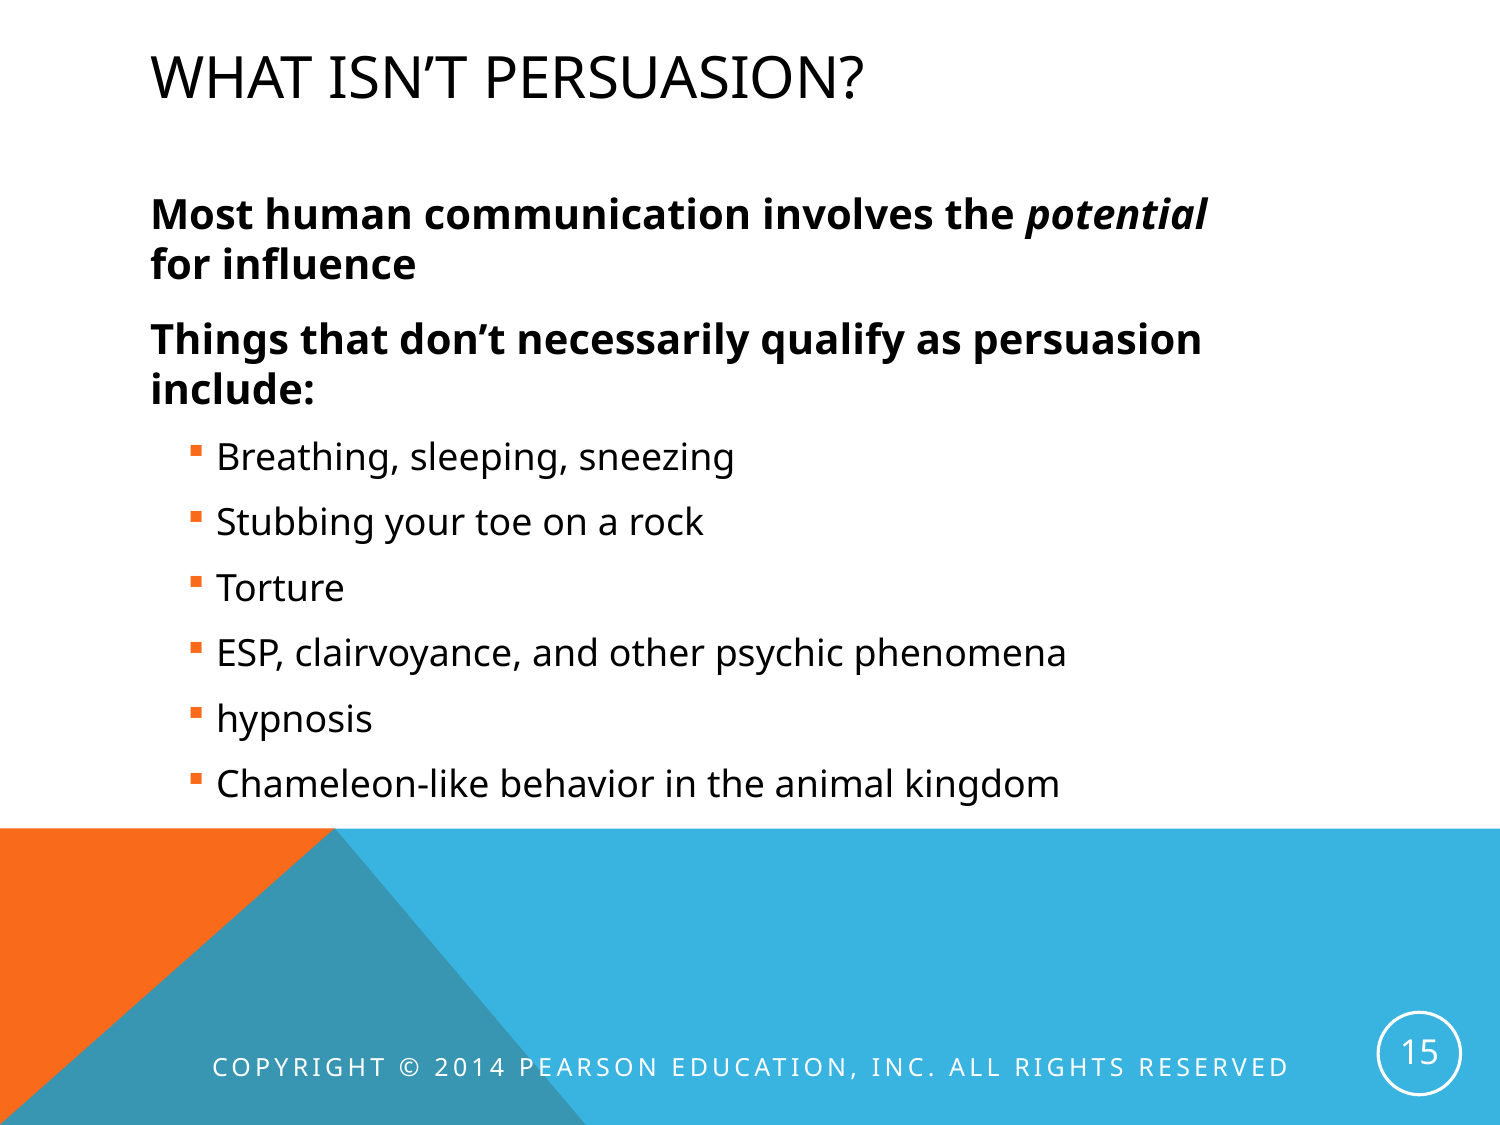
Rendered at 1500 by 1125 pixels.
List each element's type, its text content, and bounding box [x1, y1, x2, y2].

slide_number 15 [1376, 1010, 1463, 1097]
footer Copyright © 2014 Pearson Education, Inc. All rights reserved [150, 1012, 1352, 1125]
title What isn’t persuasion? [135, 0, 1369, 150]
list Most human communication involves the potential for influence Things that don’t necessarily qualify as persuasion include: Breathing, sleeping, sneezing Stubbing your toe on a rock Torture ESP, clairvoyance, and other psychic phenomena hypnosis Chameleon-like behavior in the animal kingdom [135, 180, 1288, 768]
